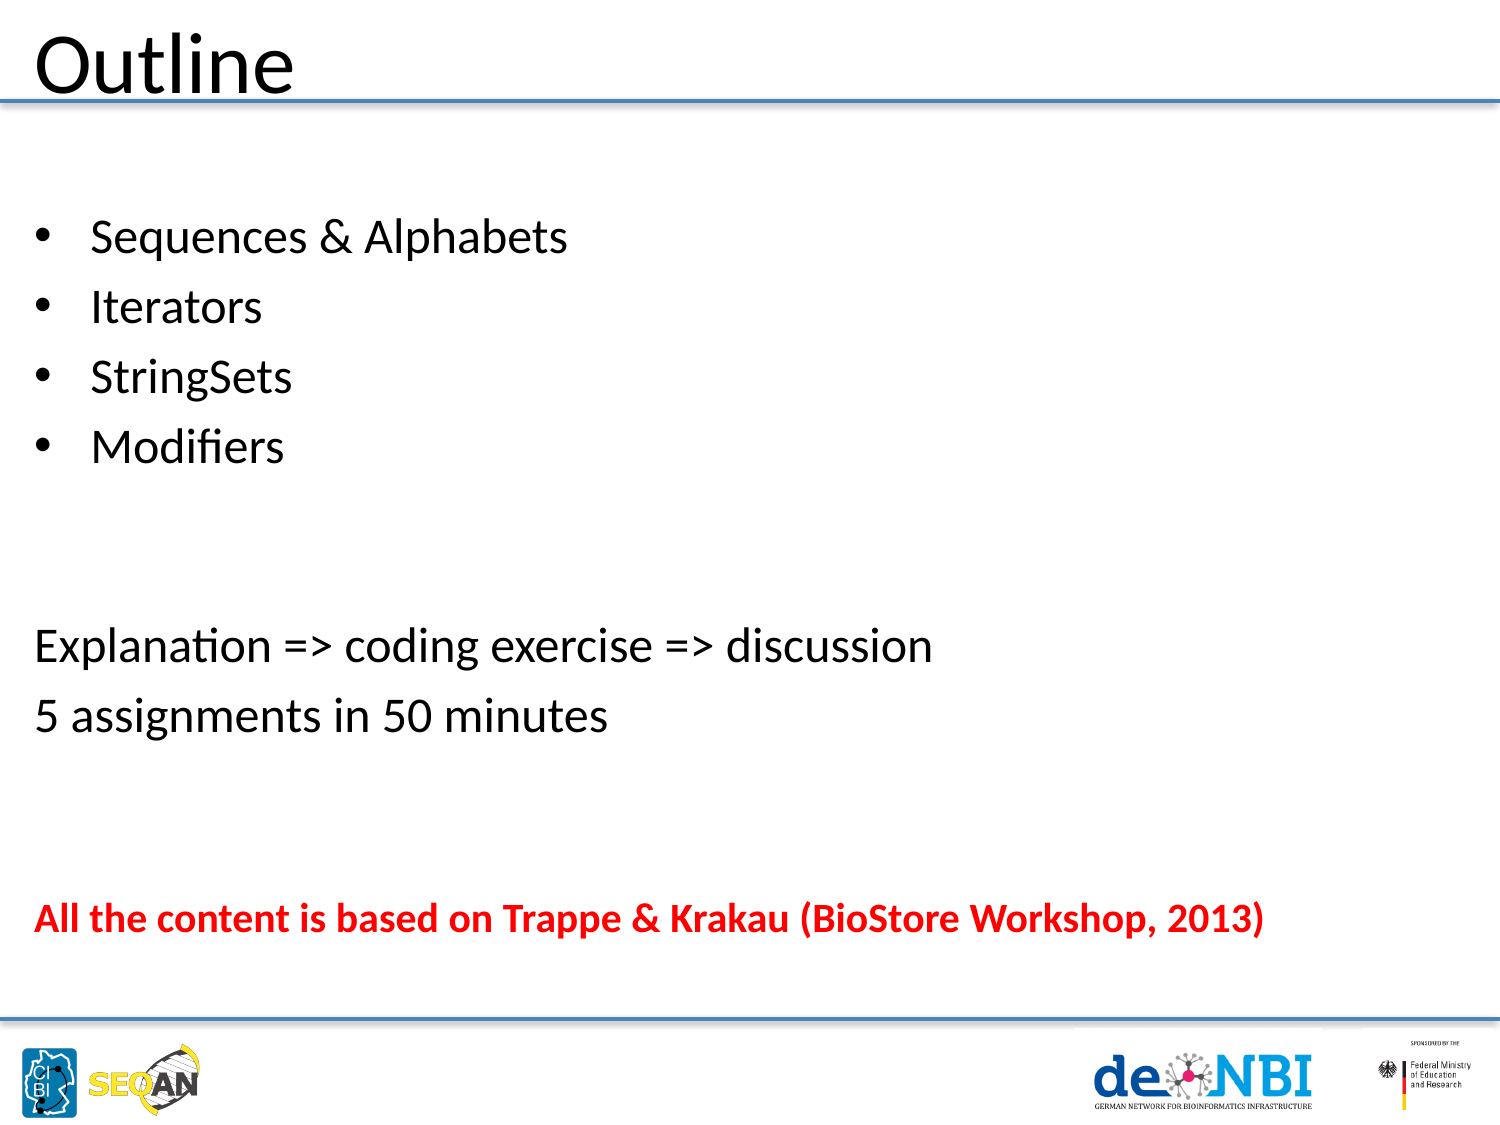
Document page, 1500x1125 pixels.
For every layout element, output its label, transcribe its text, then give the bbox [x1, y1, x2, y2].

picture [33, 1108, 44, 1113]
picture [31, 1060, 40, 1071]
picture [40, 1051, 48, 1059]
picture [1074, 1028, 1322, 1122]
picture [75, 1042, 202, 1121]
text_box Outline [19, 0, 1370, 119]
text_box Sequences & Alphabets Iterators StringSets Modifiers Explanation => coding exercise => discussion 5 assignments in 50 minutes All the content is based on Trappe & Krakau (BioStore Workshop, 2013) [19, 196, 1486, 862]
